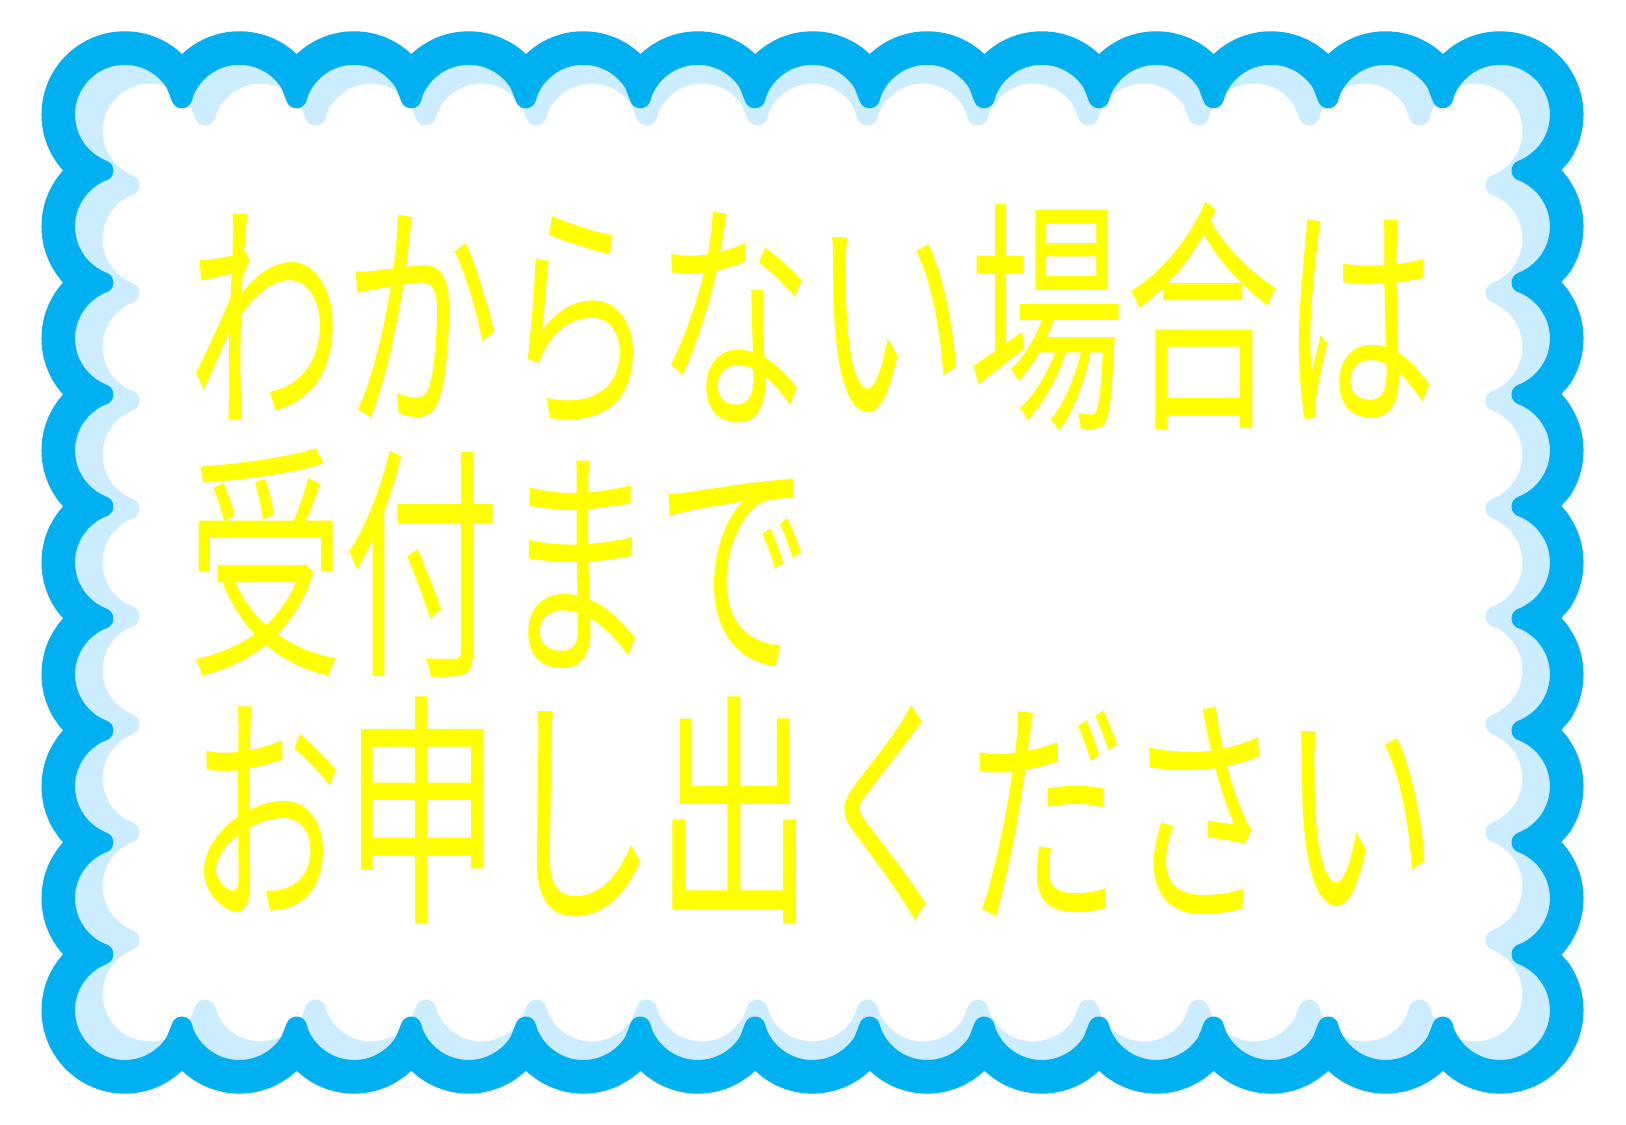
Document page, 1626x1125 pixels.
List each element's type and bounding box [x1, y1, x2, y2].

text_box [527, 58, 1098, 118]
text_box [301, 58, 404, 118]
text_box [1221, 1007, 1323, 1067]
text_box [301, 1007, 404, 1067]
text_box [1339, 59, 1437, 118]
text_box [1339, 1007, 1437, 1066]
text_box [187, 59, 286, 118]
text_box [527, 1007, 1098, 1067]
text_box [414, 1007, 520, 1067]
text_box [1103, 58, 1210, 118]
text_box [1456, 59, 1548, 1066]
text_box [414, 58, 520, 118]
text_box [77, 59, 169, 1066]
text_box [49, 39, 1576, 1086]
text_box [187, 1007, 286, 1066]
text_box [1221, 58, 1323, 118]
text_box [1103, 1007, 1210, 1067]
